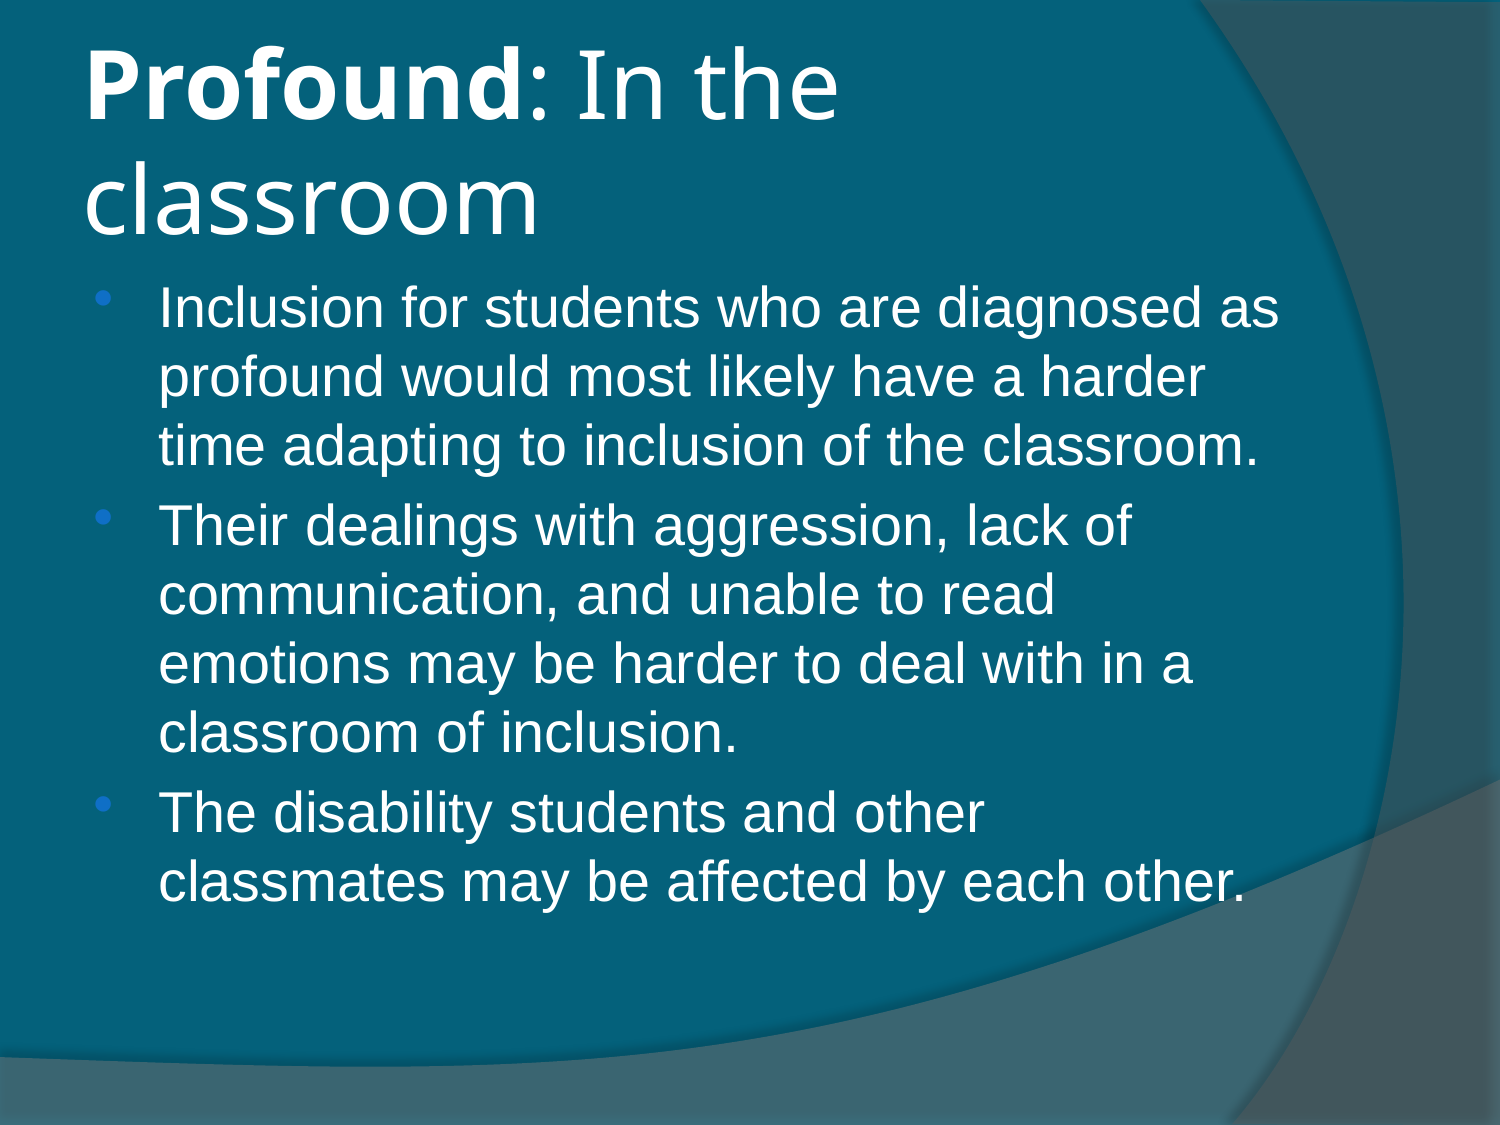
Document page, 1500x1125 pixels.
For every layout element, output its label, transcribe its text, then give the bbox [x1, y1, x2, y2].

list Inclusion for students who are diagnosed as profound would most likely have a harder time adapting to inclusion of the classroom. Their dealings with aggression, lack of communication, and unable to read emotions may be harder to deal with in a classroom of inclusion. The disability students and other classmates may be affected by each other. [75, 262, 1300, 1005]
title Profound: In the classroom [75, 45, 1300, 233]
